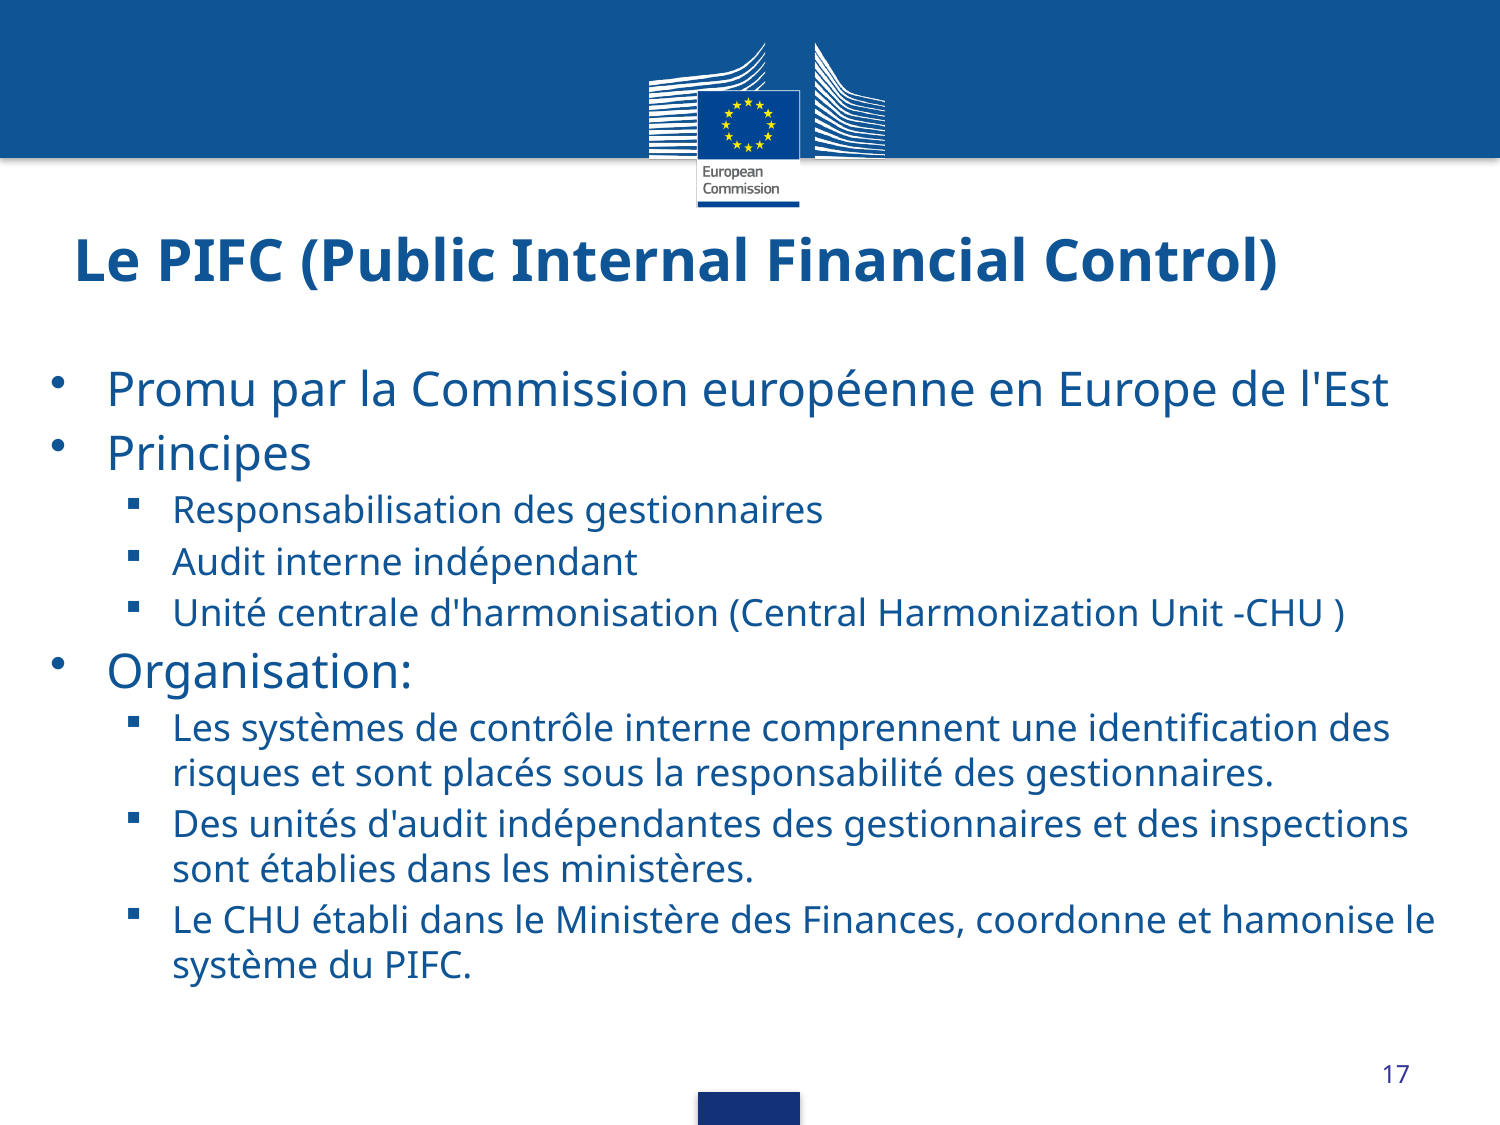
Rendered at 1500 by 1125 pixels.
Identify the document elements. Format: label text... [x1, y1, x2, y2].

text_box 17 [1234, 1024, 1425, 1100]
list Promu par la Commission européenne en Europe de l'Est Principes Responsabilisation des gestionnaires Audit interne indépendant Unité centrale d'harmonisation (Central Harmonization Unit -CHU ) Organisation: Les systèmes de contrôle interne comprennent une identification des risques et sont placés sous la responsabilité des gestionnaires. Des unités d'audit indépendantes des gestionnaires et des inspections sont établies dans les ministères. Le CHU établi dans le Ministère des Finances, coordonne et hamonise le système du PIFC. [34, 351, 1477, 989]
title Le PIFC (Public Internal Financial Control) [0, 163, 1500, 352]
picture [649, 42, 885, 163]
